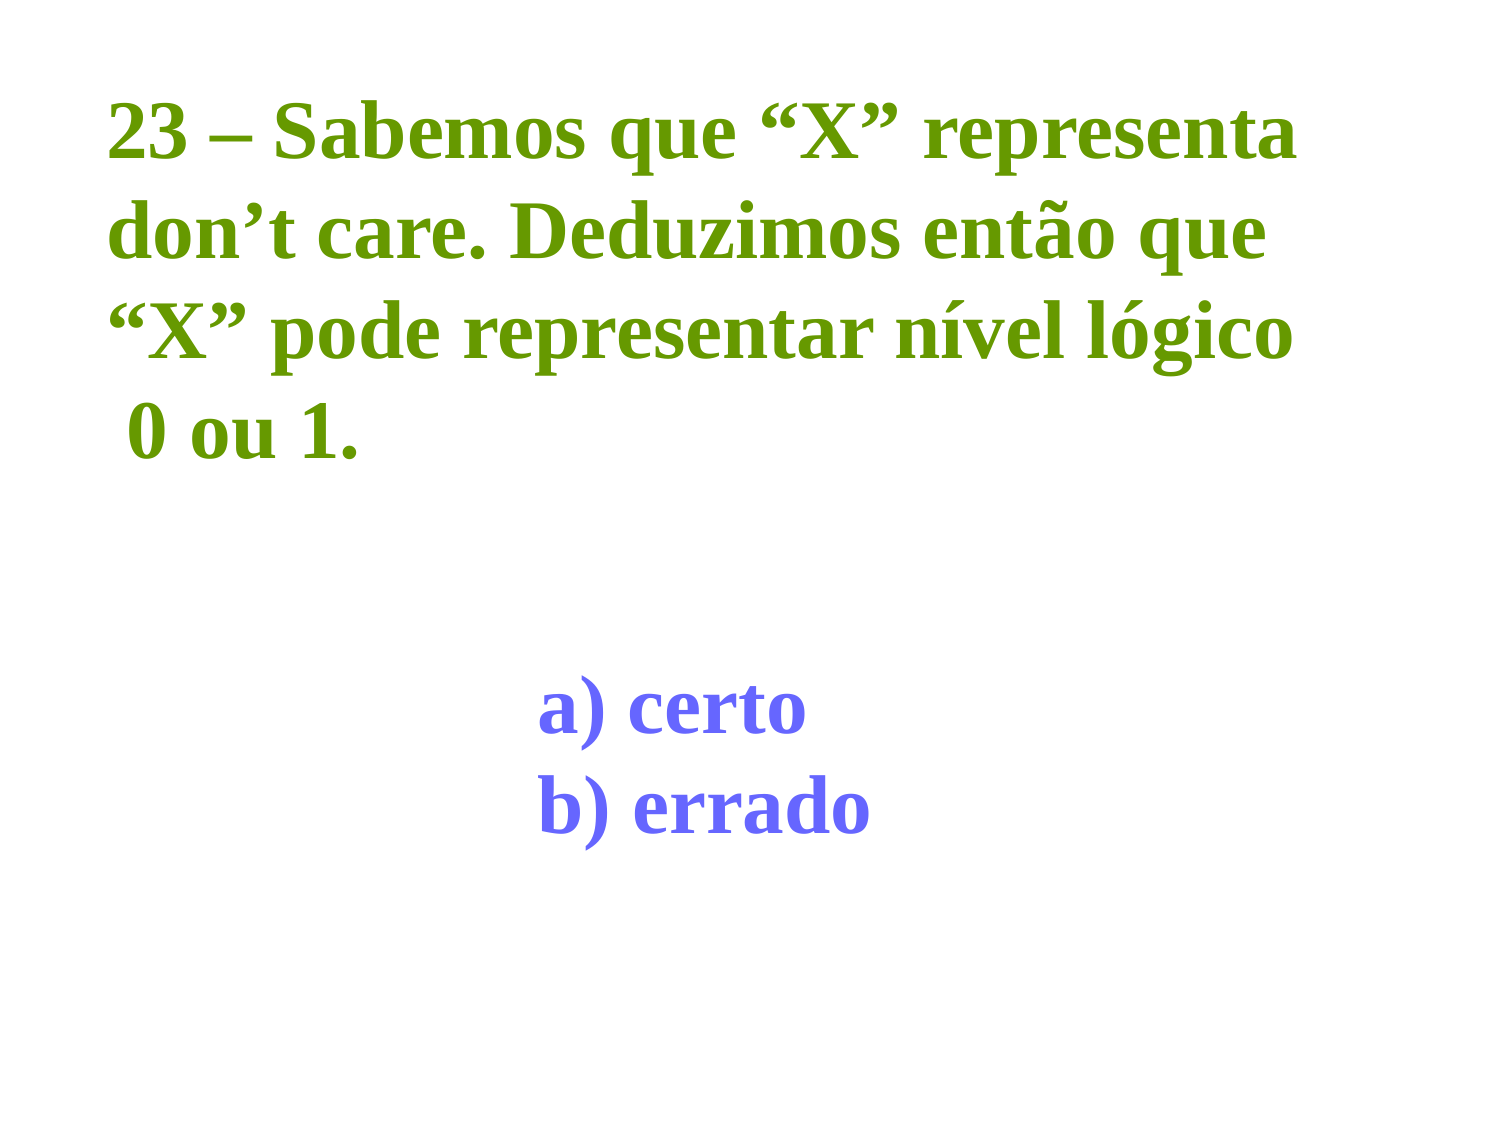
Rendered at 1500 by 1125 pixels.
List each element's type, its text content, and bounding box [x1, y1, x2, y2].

text_box a) certo b) errado [522, 642, 889, 858]
text_box 23 – Sabemos que “X” representa don’t care. Deduzimos então que “X” pode representar nível lógico 0 ou 1. [91, 67, 1315, 483]
